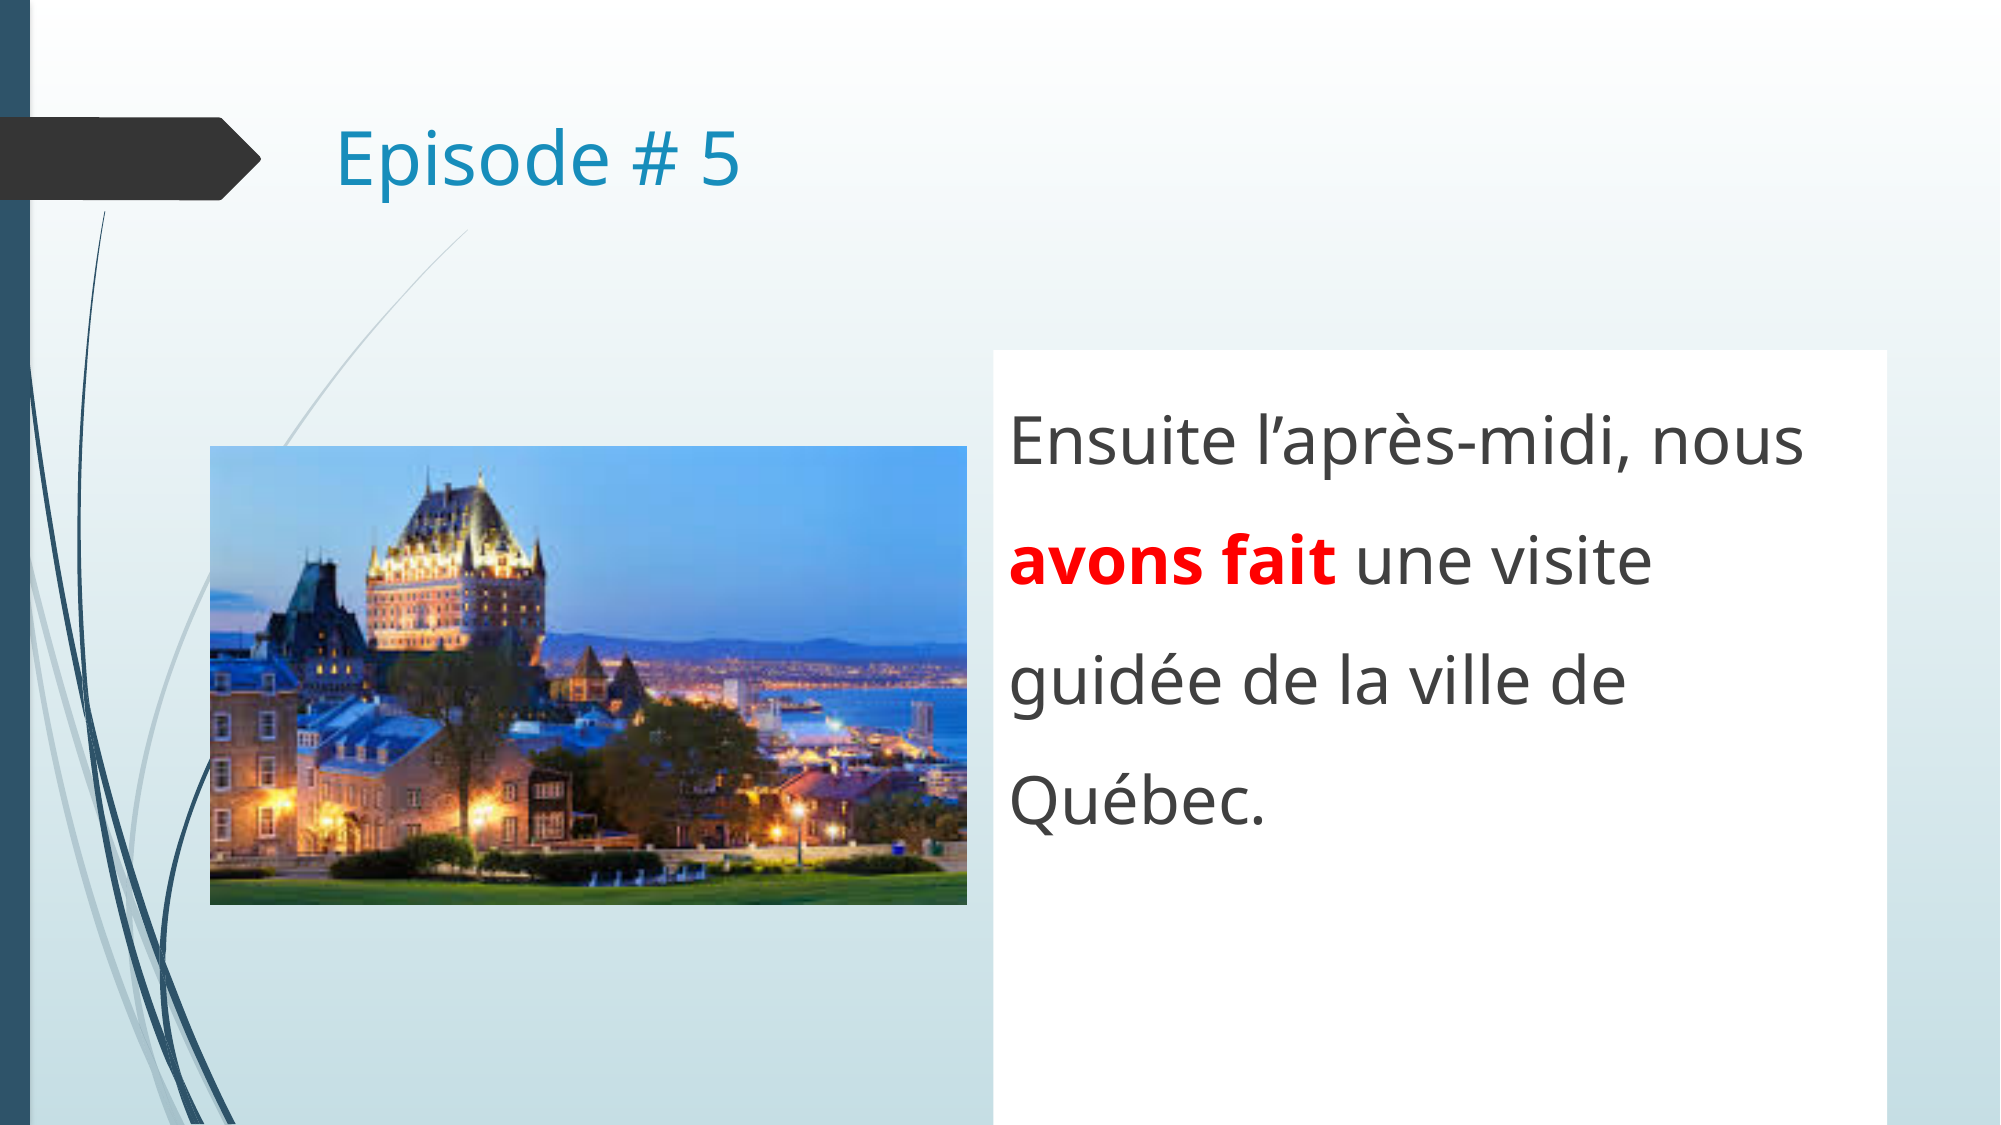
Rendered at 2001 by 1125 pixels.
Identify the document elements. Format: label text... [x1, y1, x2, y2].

picture [209, 446, 967, 906]
list Ensuite l’après-midi, nous avons fait une visite guidée de la ville de Québec. [993, 350, 1888, 1125]
title Episode # 5 [319, 102, 1888, 313]
